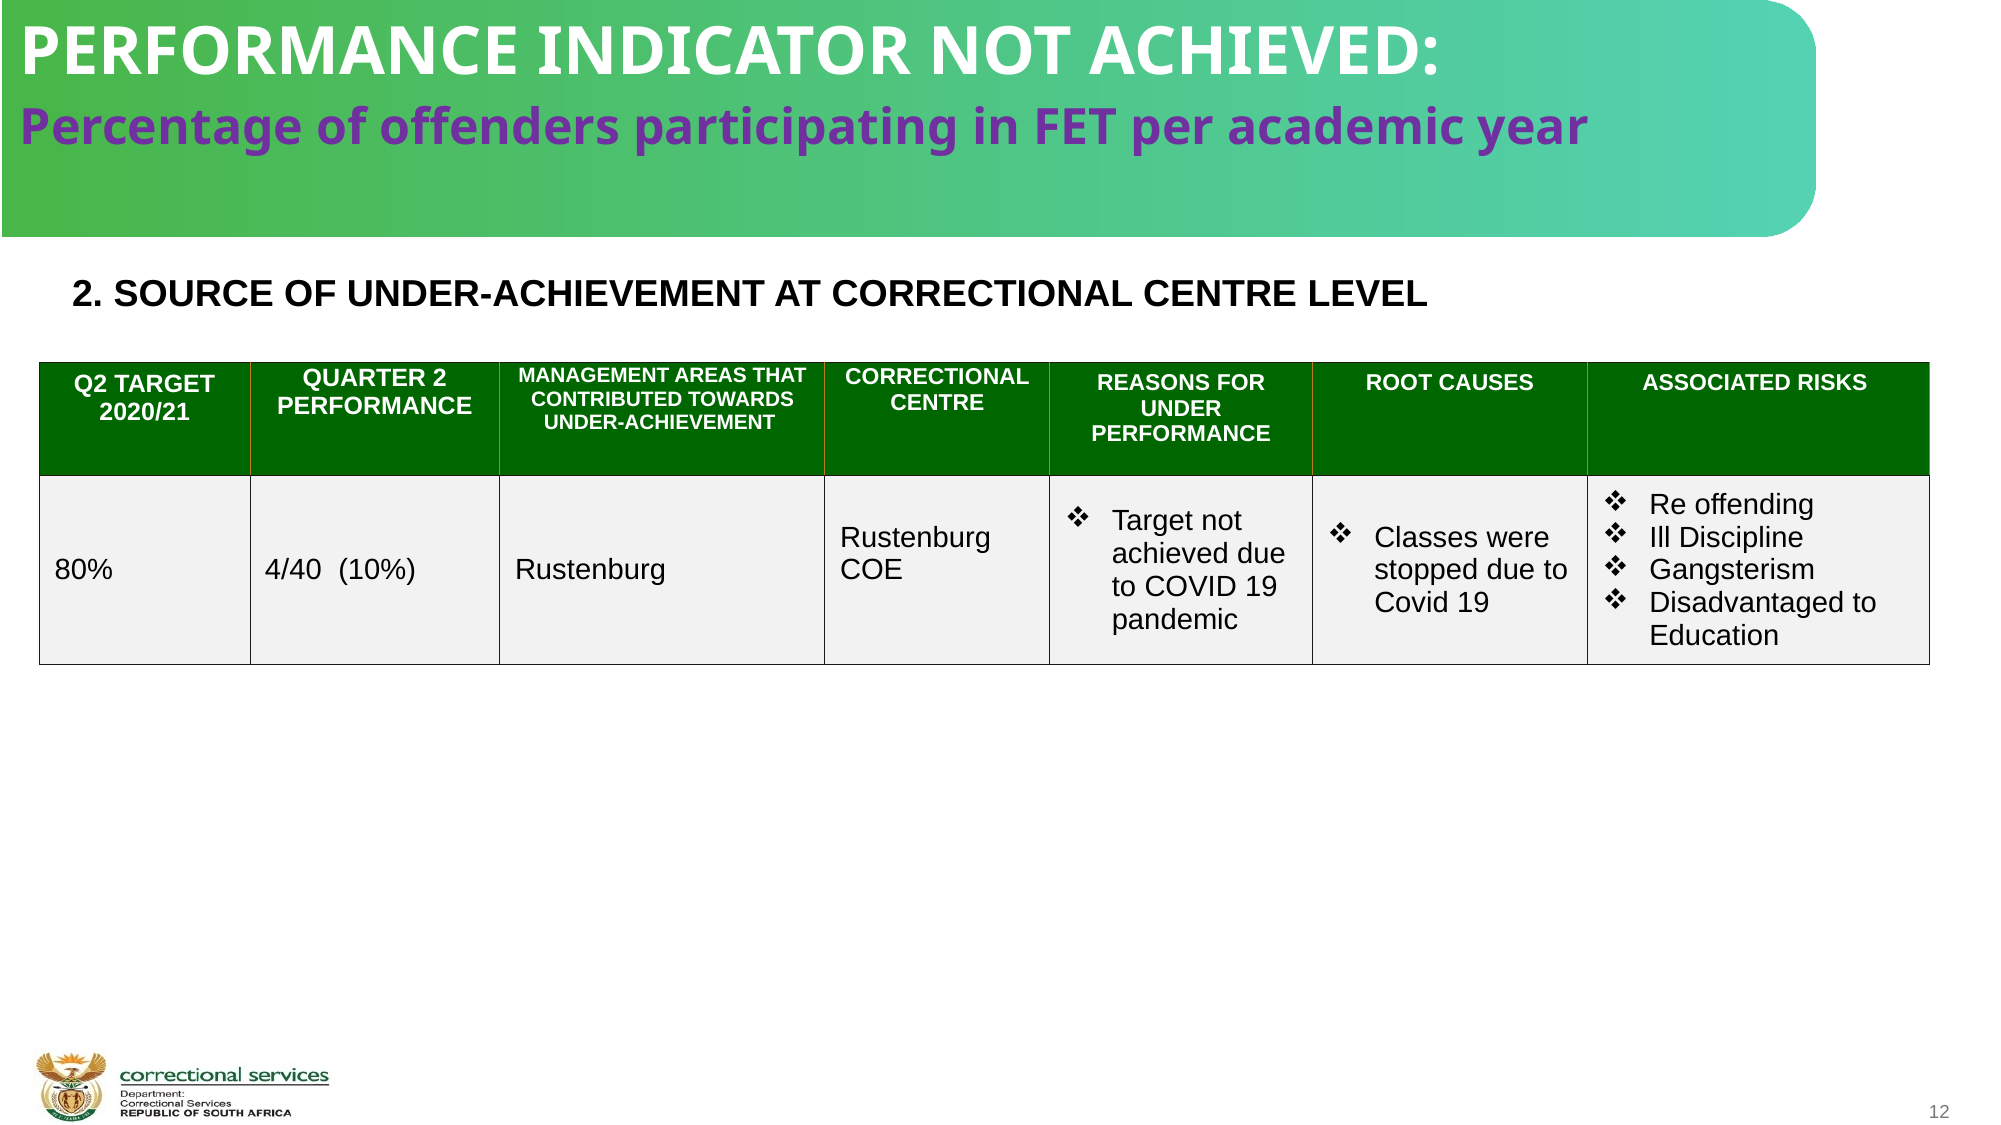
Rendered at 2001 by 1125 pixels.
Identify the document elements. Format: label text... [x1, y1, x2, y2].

table_header CORRECTIONAL CENTRE [825, 363, 1049, 475]
table_header Q2 TARGET 2020/21 [40, 363, 250, 475]
table_header ROOT CAUSES [1313, 363, 1587, 475]
table_cell Re offending Ill Discipline Gangsterism Disadvantaged to Education [1588, 476, 1929, 664]
table_cell 4/40 (10%) [251, 476, 499, 664]
picture [33, 1049, 332, 1123]
table_cell Rustenburg COE [825, 476, 1049, 664]
table_header ASSOCIATED RISKS [1588, 363, 1929, 475]
table_cell Classes were stopped due to Covid 19 [1313, 476, 1587, 664]
table_header REASONS FOR UNDER PERFORMANCE [1050, 363, 1312, 475]
table_cell Rustenburg [500, 476, 824, 664]
table_header MANAGEMENT AREAS THAT CONTRIBUTED TOWARDS UNDER-ACHIEVEMENT [500, 363, 824, 475]
text_box PERFORMANCE INDICATOR NOT ACHIEVED: Percentage of offenders participating in FET per academic year [4, 9, 1803, 96]
text_box 2. SOURCE OF UNDER-ACHIEVEMENT AT CORRECTIONAL CENTRE LEVEL [4, 261, 1505, 322]
table_header QUARTER 2 PERFORMANCE [251, 363, 499, 475]
table_cell 80% [40, 476, 250, 664]
text_box [2, 0, 1816, 237]
table_cell Target not achieved due to COVID 19 pandemic [1050, 476, 1312, 664]
